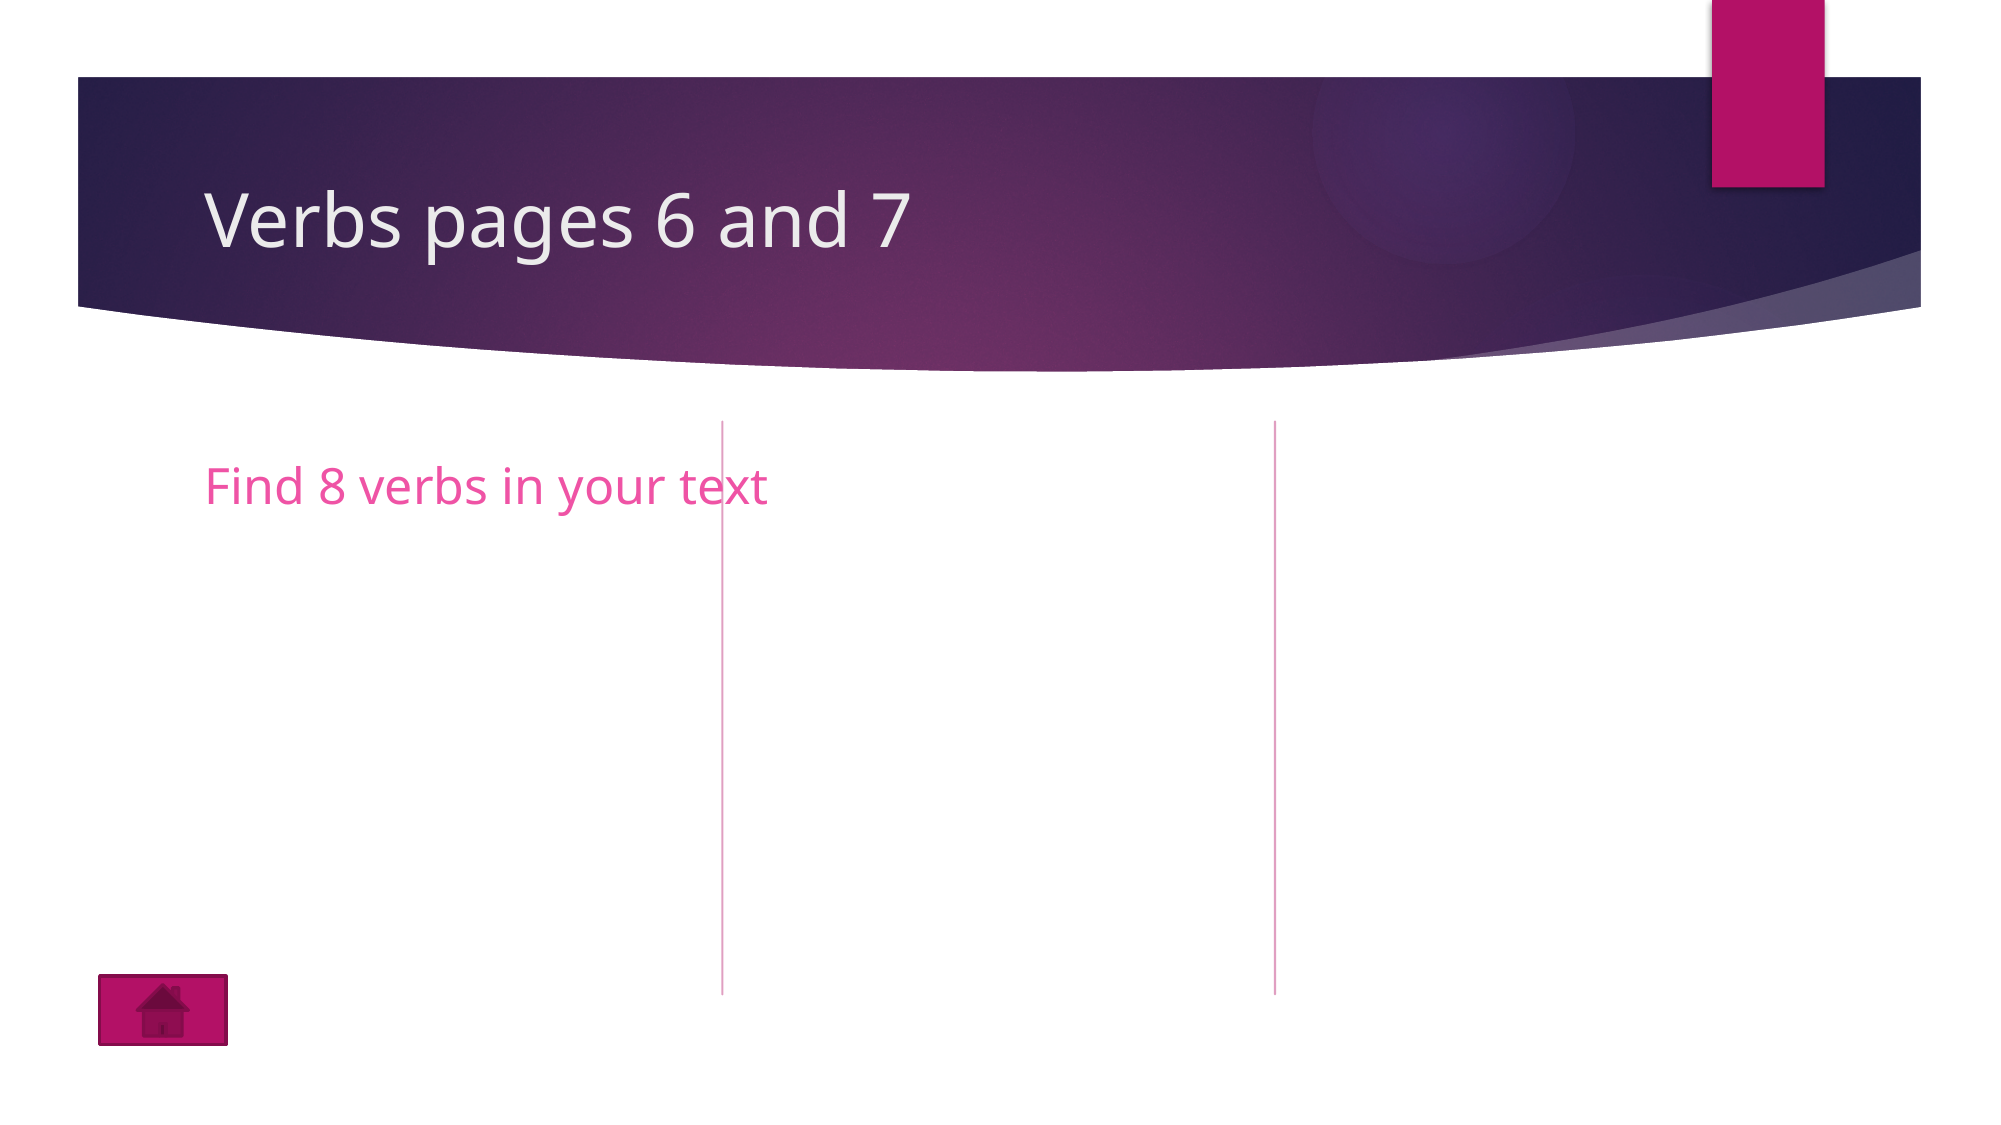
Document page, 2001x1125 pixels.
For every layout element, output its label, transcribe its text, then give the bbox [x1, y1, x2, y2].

title Verbs pages 6 and 7 [189, 159, 1638, 276]
text_box [98, 974, 228, 1046]
list Find 8 verbs in your text [189, 427, 1638, 522]
